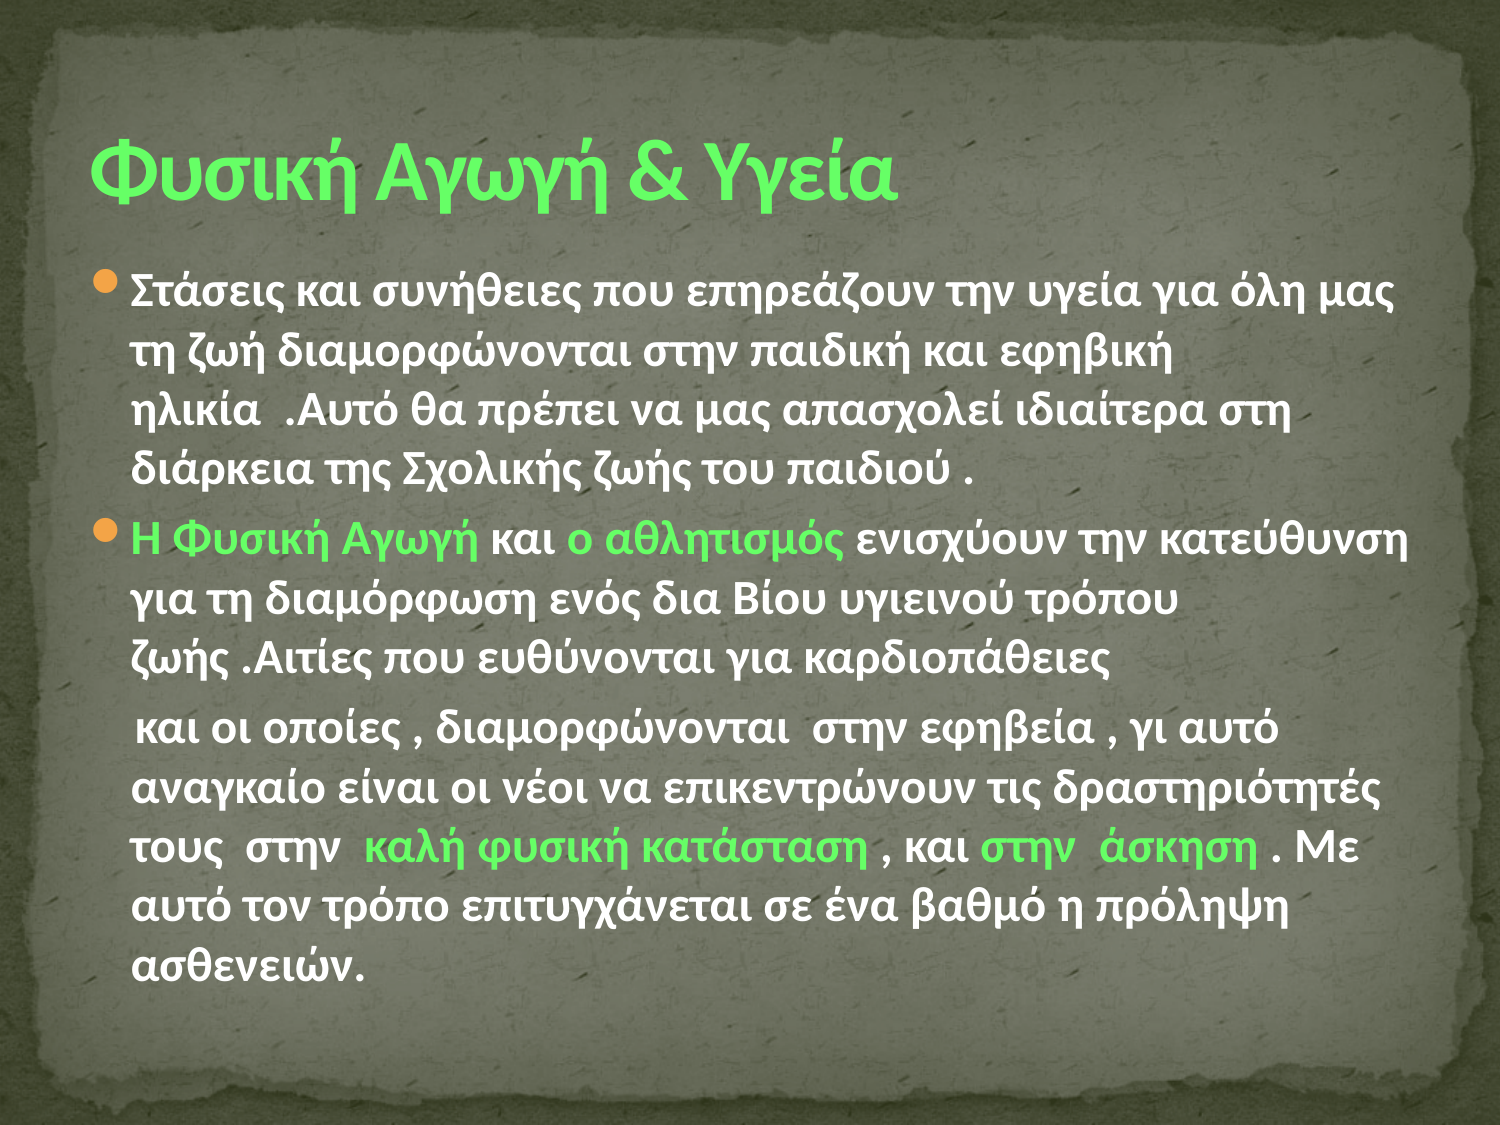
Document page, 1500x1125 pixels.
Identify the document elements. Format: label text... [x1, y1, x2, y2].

title Φυσική Αγωγή & Υγεία [74, 24, 1425, 225]
list Στάσεις και συνήθειες που επηρεάζουν την υγεία για όλη μας τη ζωή διαμορφώνονται στην παιδική και εφηβική ηλικία .Αυτό θα πρέπει να μας απασχολεί ιδιαίτερα στη διάρκεια της Σχολικής ζωής του παιδιού . Η Φυσική Αγωγή και ο αθλητισμός ενισχύουν την κατεύθυνση για τη διαμόρφωση ενός δια Βίου υγιεινού τρόπου ζωής .Αιτίες που ευθύνονται για καρδιοπάθειες και οι οποίες , διαμορφώνονται στην εφηβεία , γι αυτό αναγκαίο είναι οι νέοι να επικεντρώνουν τις δραστηριότητές τους στην καλή φυσική κατάσταση , και στην άσκηση . Με αυτό τον τρόπο επιτυγχάνεται σε ένα βαθμό η πρόληψη ασθενειών. [75, 249, 1425, 1000]
